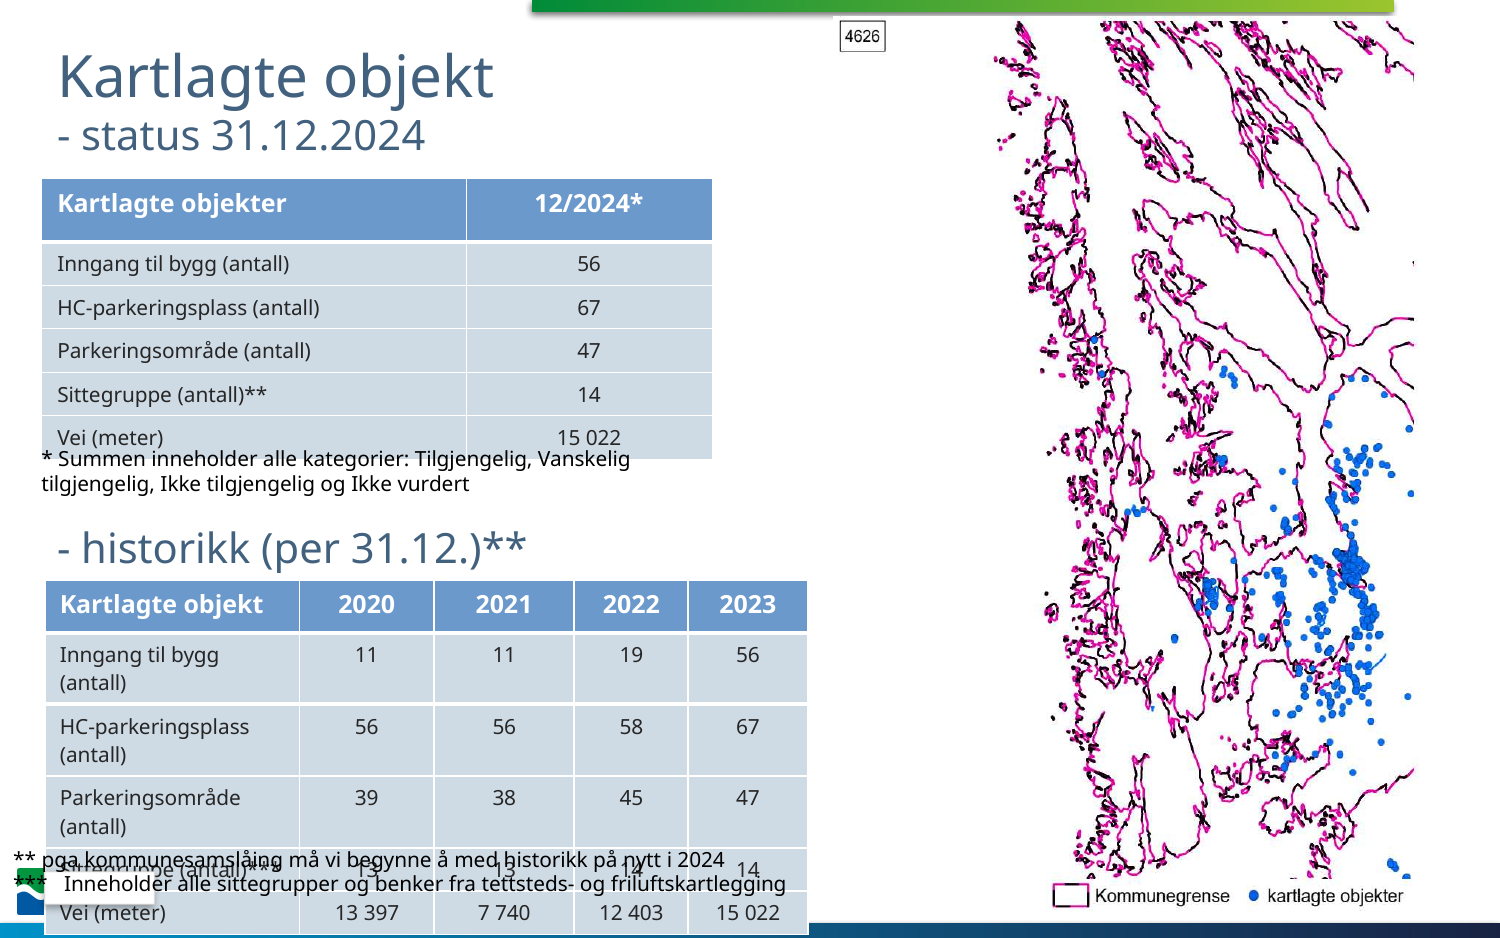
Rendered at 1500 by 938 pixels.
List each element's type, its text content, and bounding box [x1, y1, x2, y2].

table_header 2021 [435, 581, 573, 631]
table_header 2020 [300, 581, 433, 631]
table_cell 39 [300, 777, 433, 838]
table_header 2023 [689, 581, 807, 631]
table_cell Parkeringsområde (antall) [42, 329, 466, 372]
picture [833, 16, 1419, 913]
text_box Kartlagte objekt - status 31.12.2024 [42, 24, 828, 167]
table_cell 7 740 [435, 904, 573, 934]
table_cell HC-parkeringsplass (antall) [42, 286, 466, 328]
table_header 2022 [575, 581, 687, 631]
table_cell 19 [575, 635, 687, 702]
table_cell 67 [689, 706, 807, 775]
table_cell Sittegruppe (antall)** [42, 373, 466, 415]
table_cell 11 [300, 635, 433, 702]
table_cell 15 022 [467, 416, 712, 459]
table_cell 67 [467, 286, 712, 328]
table_header Kartlagte objekter [42, 179, 466, 240]
table_cell 56 [467, 244, 712, 285]
text_box ** pga kommunesamslåing må vi begynne å med historikk på nytt i 2024 *** Inneholder alle sittegrupper og benker fra tettsteds- og friluftskartlegging [0, 838, 802, 904]
table_cell 56 [689, 635, 807, 702]
table_cell 47 [467, 329, 712, 372]
table_cell 38 [435, 777, 573, 838]
table_cell 11 [435, 635, 573, 702]
table_cell 56 [300, 706, 433, 775]
table_header 12/2024* [467, 179, 712, 240]
table_cell Inngang til bygg (antall) [42, 244, 466, 285]
table_cell 45 [575, 777, 687, 838]
table_cell Vei (meter) [46, 904, 299, 934]
table_cell 15 022 [689, 892, 807, 934]
table_header Kartlagte objekt [46, 581, 299, 631]
table_cell Vei (meter) [42, 416, 466, 438]
table_cell Parkeringsområde (antall) [46, 777, 299, 838]
table_cell 14 [802, 849, 807, 890]
table_cell 56 [435, 706, 573, 775]
table_cell 13 397 [300, 904, 433, 934]
text_box * Summen inneholder alle kategorier: Tilgjengelig, Vanskelig tilgjengelig, Ikke tilgjengelig og Ikke vurdert [26, 438, 711, 504]
table_cell Inngang til bygg (antall) [46, 635, 299, 702]
text_box - historikk (per 31.12.)** [42, 496, 828, 580]
table_cell 14 [467, 373, 712, 415]
table_cell 47 [689, 777, 807, 847]
table_cell HC-parkeringsplass (antall) [46, 706, 299, 775]
table_cell 12 403 [575, 904, 687, 934]
table_cell 58 [575, 706, 687, 775]
